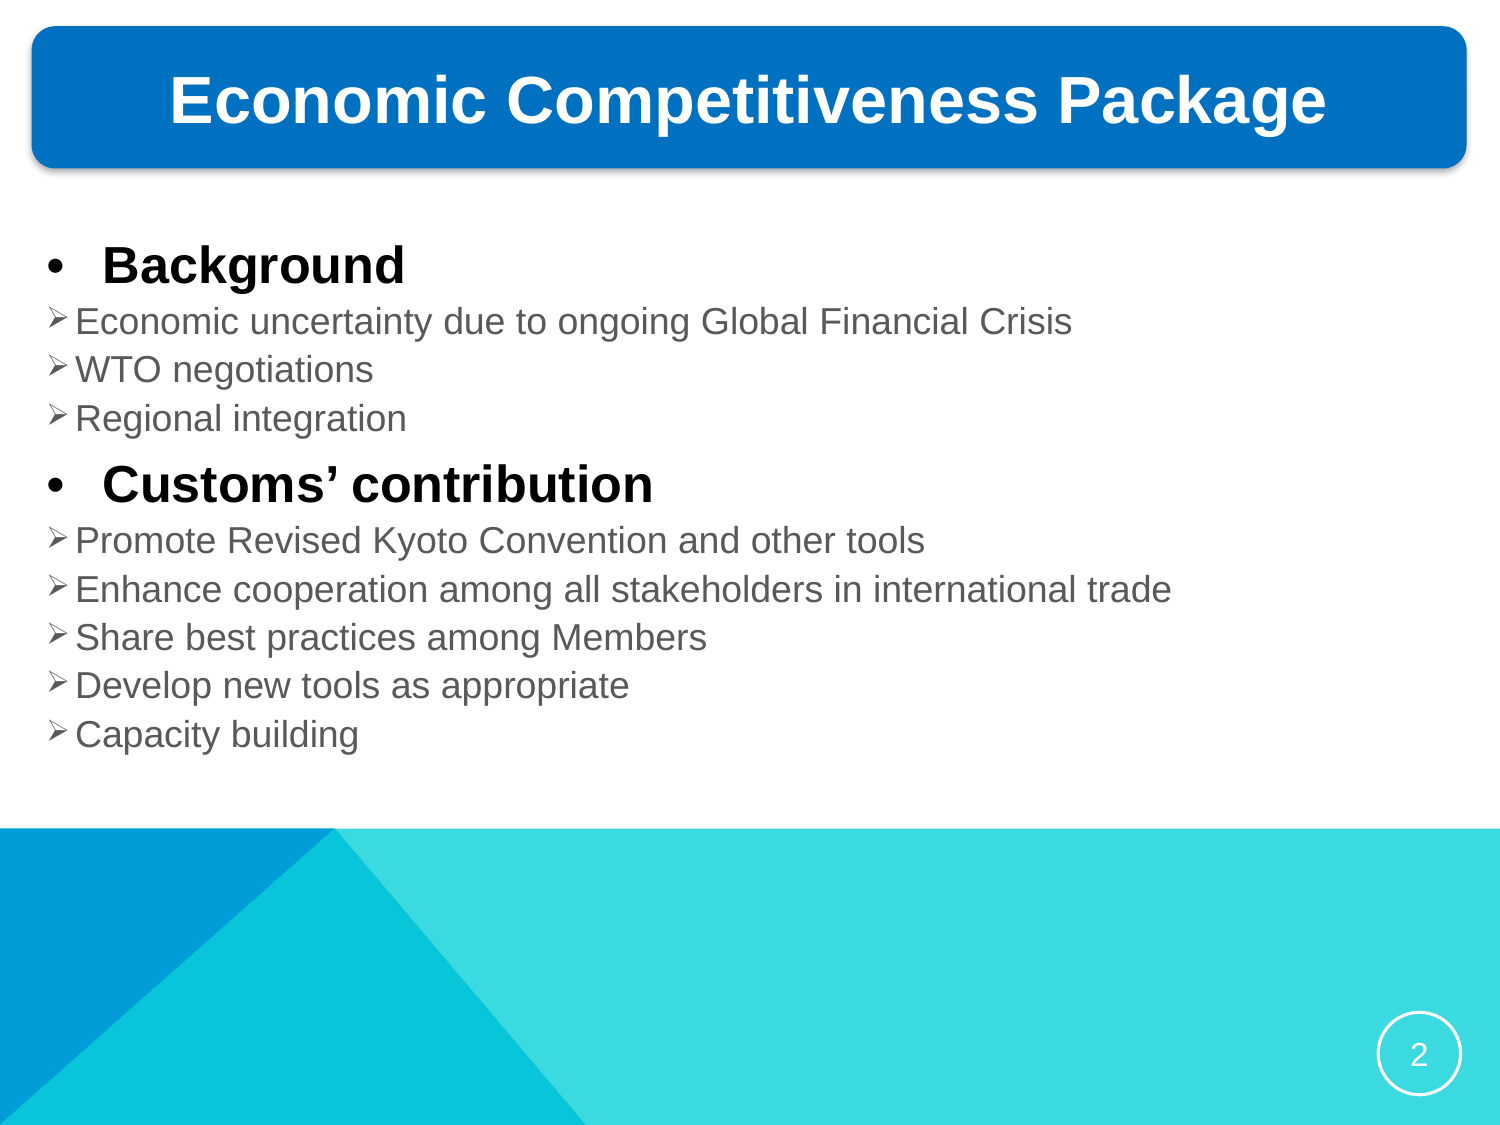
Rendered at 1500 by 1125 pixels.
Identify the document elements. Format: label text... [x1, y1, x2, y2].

text_box Economic Competitiveness Package [30, 25, 1468, 170]
slide_number 2 [1376, 1010, 1463, 1097]
list Background Economic uncertainty due to ongoing Global Financial Crisis WTO negotiations Regional integration Customs’ contribution Promote Revised Kyoto Convention and other tools Enhance cooperation among all stakeholders in international trade Share best practices among Members Develop new tools as appropriate Capacity building [31, 228, 1467, 979]
